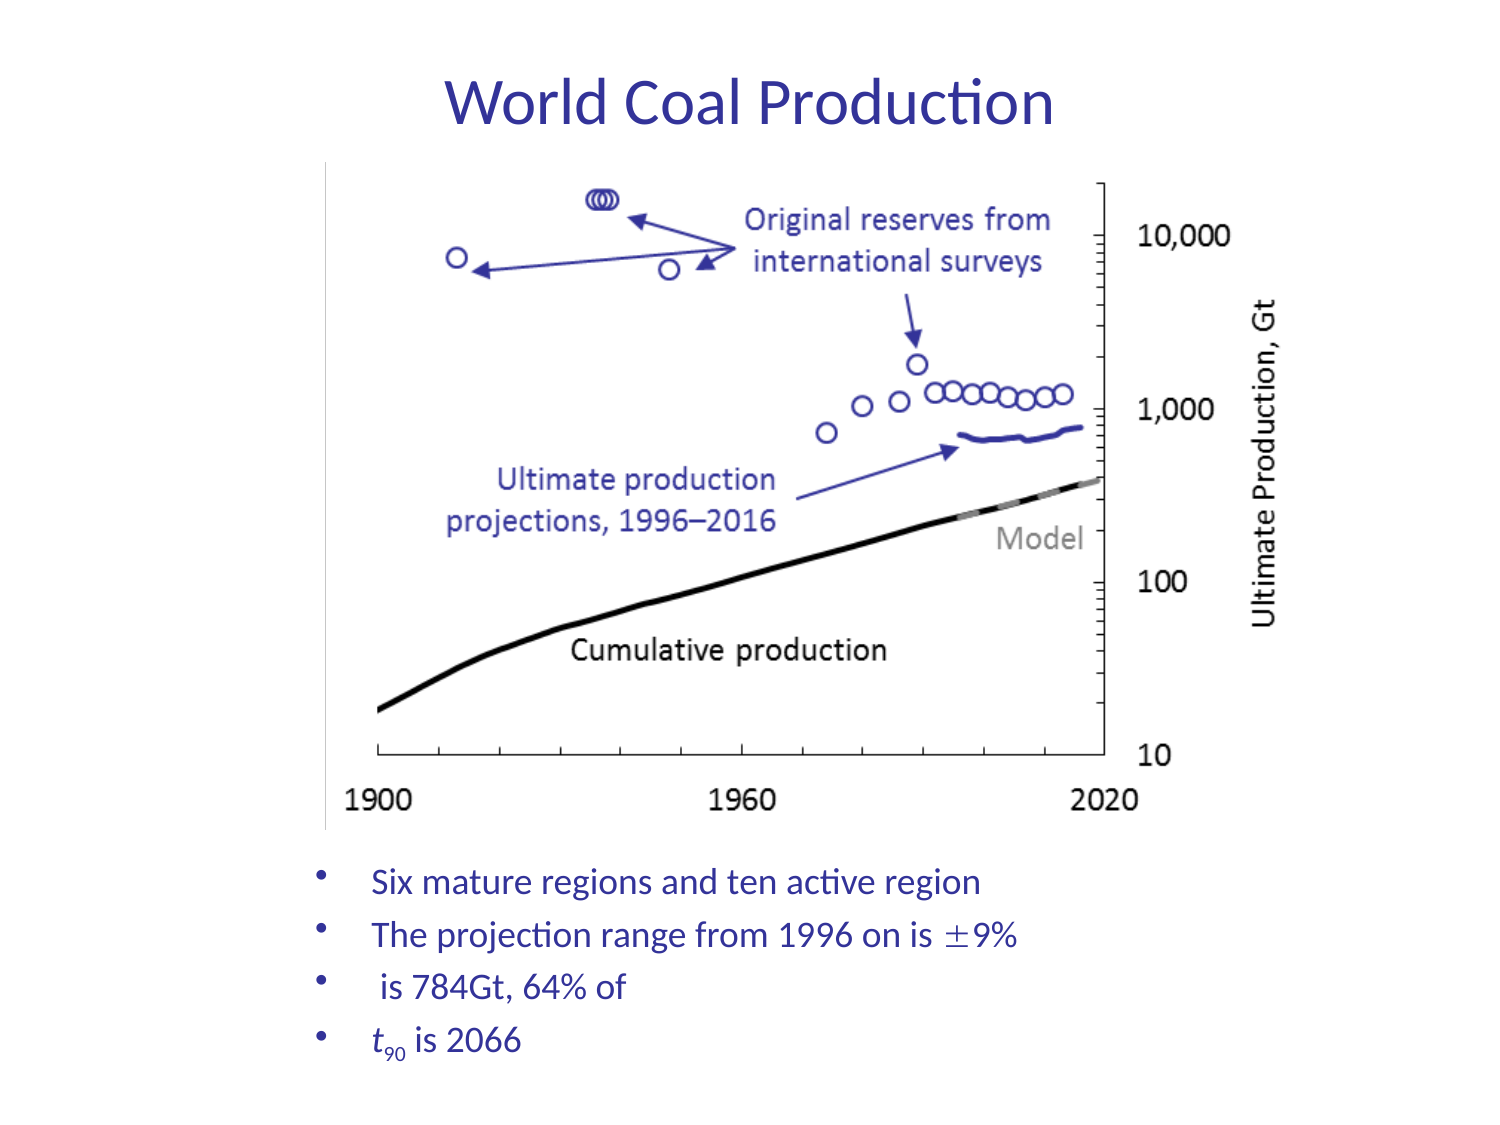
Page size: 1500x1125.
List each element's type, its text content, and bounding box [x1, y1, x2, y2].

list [324, 162, 1288, 831]
title World Coal Production [75, 57, 1425, 138]
